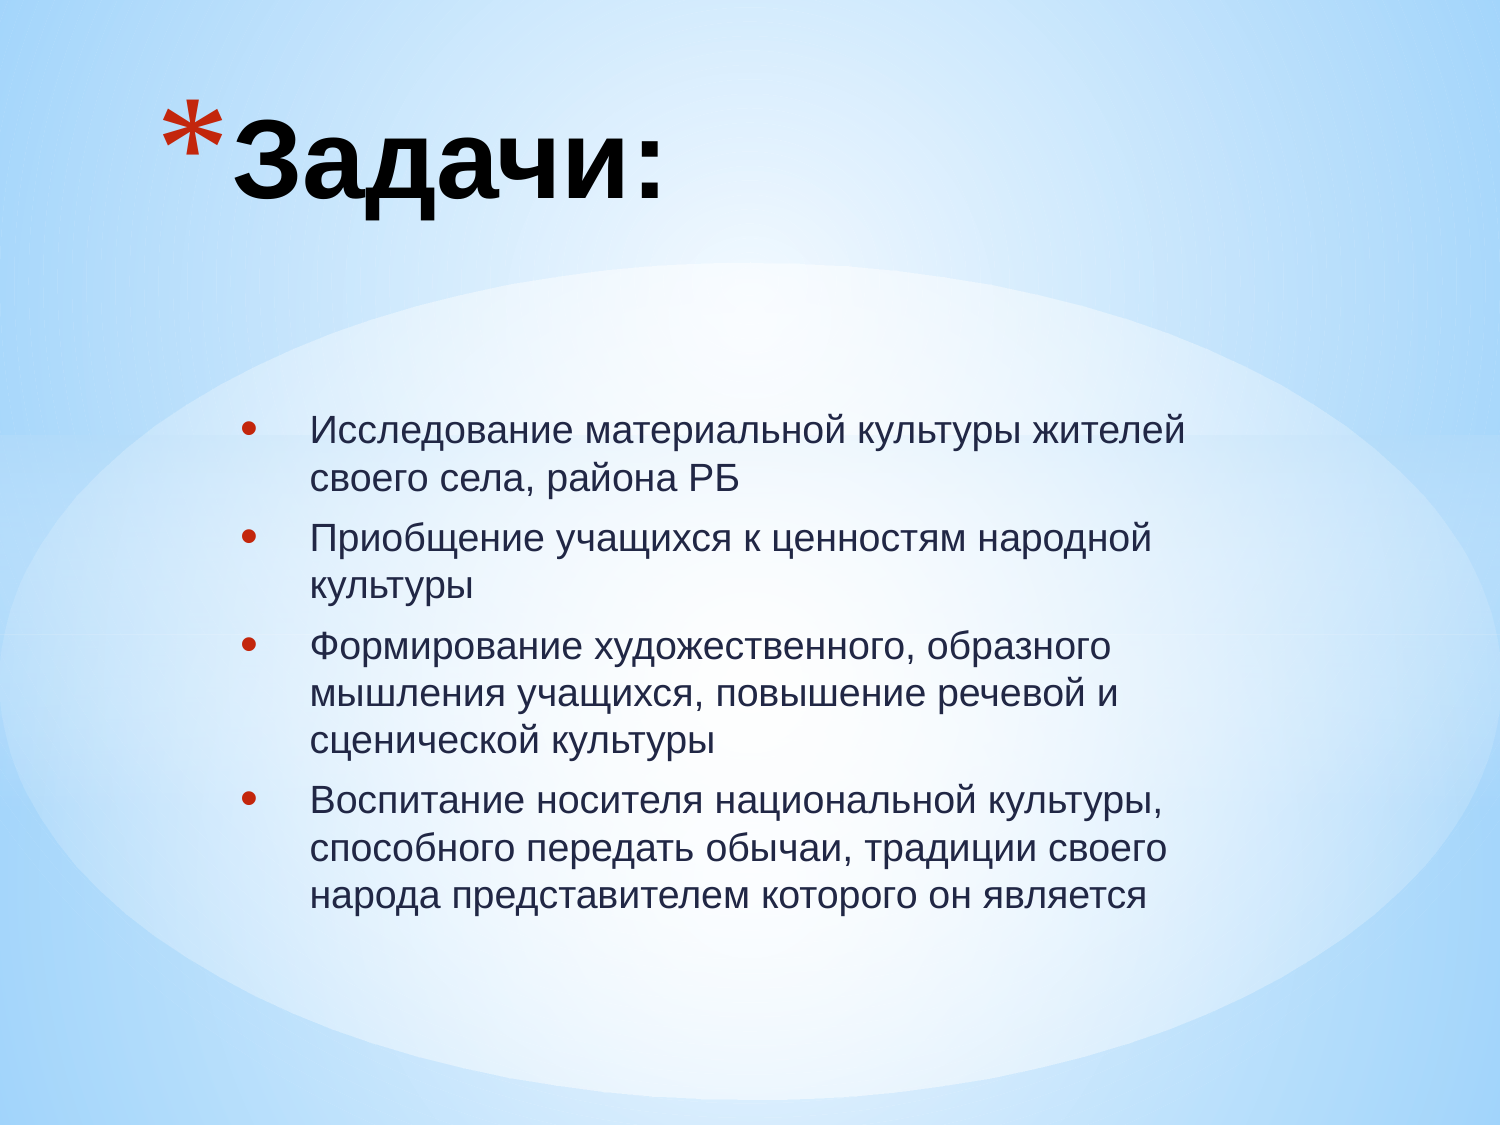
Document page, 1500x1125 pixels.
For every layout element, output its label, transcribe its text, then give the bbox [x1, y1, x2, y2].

subtitle Исследование материальной культуры жителей своего села, района РБ Приобщение учащихся к ценностям народной культуры Формирование художественного, образного мышления учащихся, повышение речевой и сценической культуры Воспитание носителя национальной культуры, способного передать обычаи, традиции своего народа представителем которого он является [225, 409, 1275, 925]
title Задачи: [112, 78, 1388, 409]
